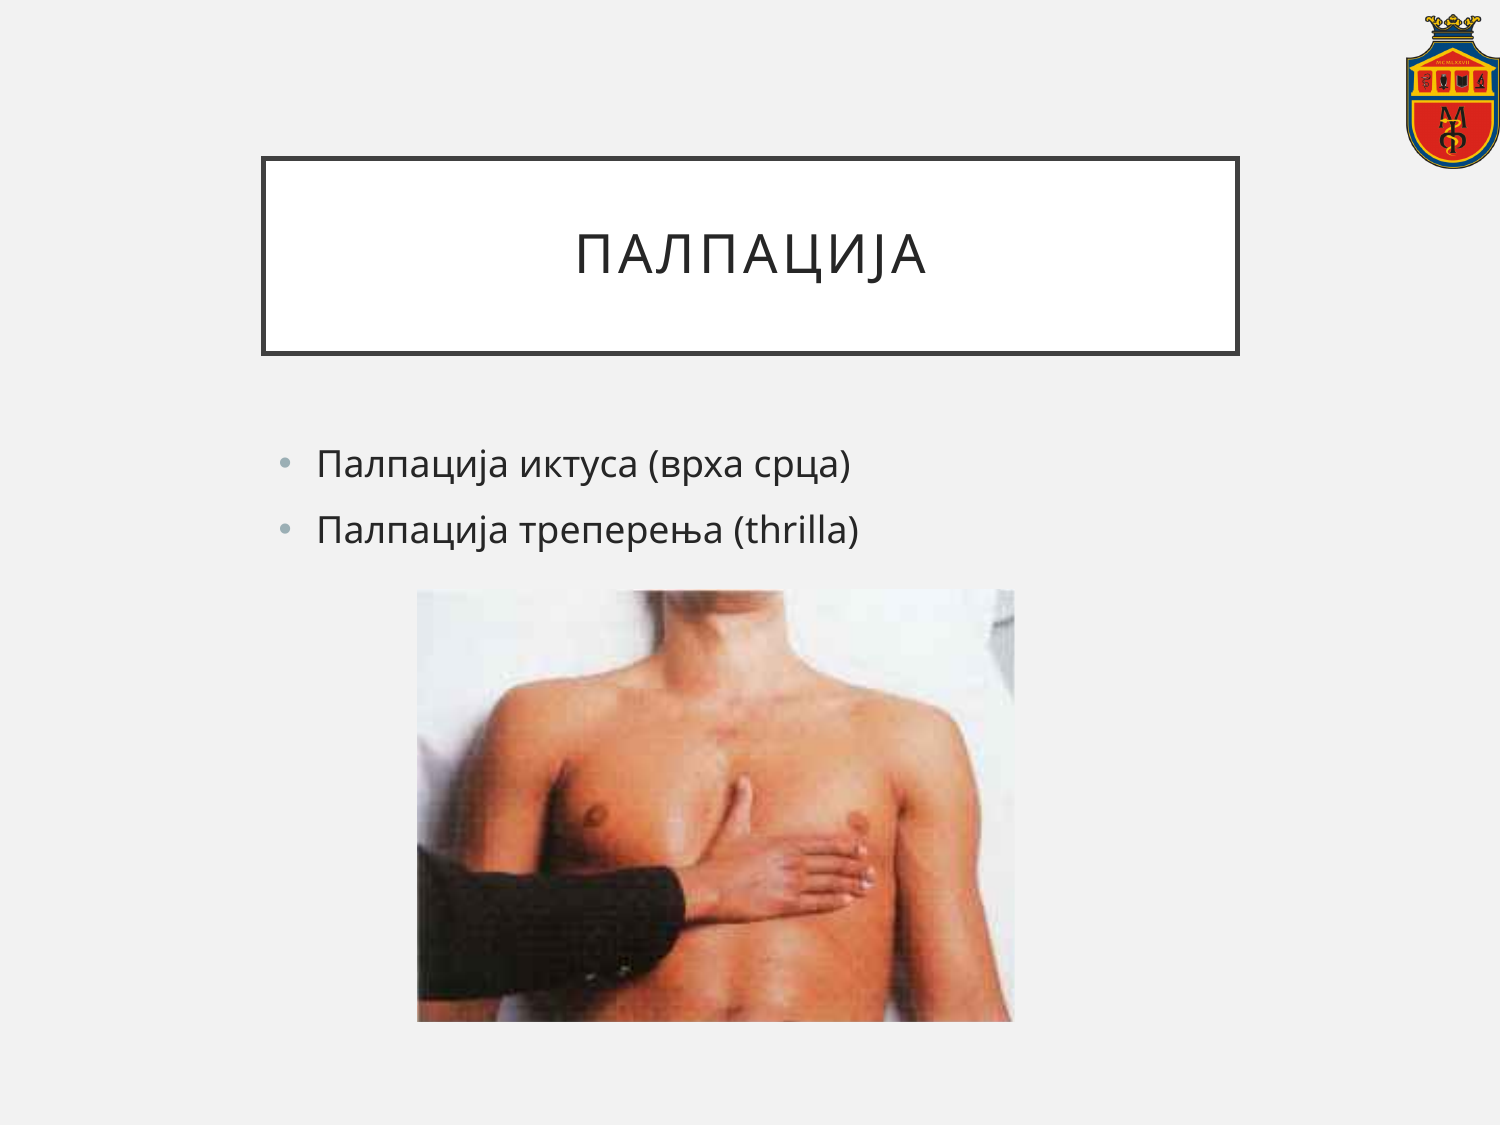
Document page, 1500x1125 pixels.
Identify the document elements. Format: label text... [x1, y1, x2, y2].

title Палпација [261, 156, 1240, 356]
list Палпација иктуса (врха срца) Палпација треперења (thrilla) [263, 432, 1238, 942]
picture [1406, 14, 1500, 169]
picture [417, 589, 1015, 1022]
